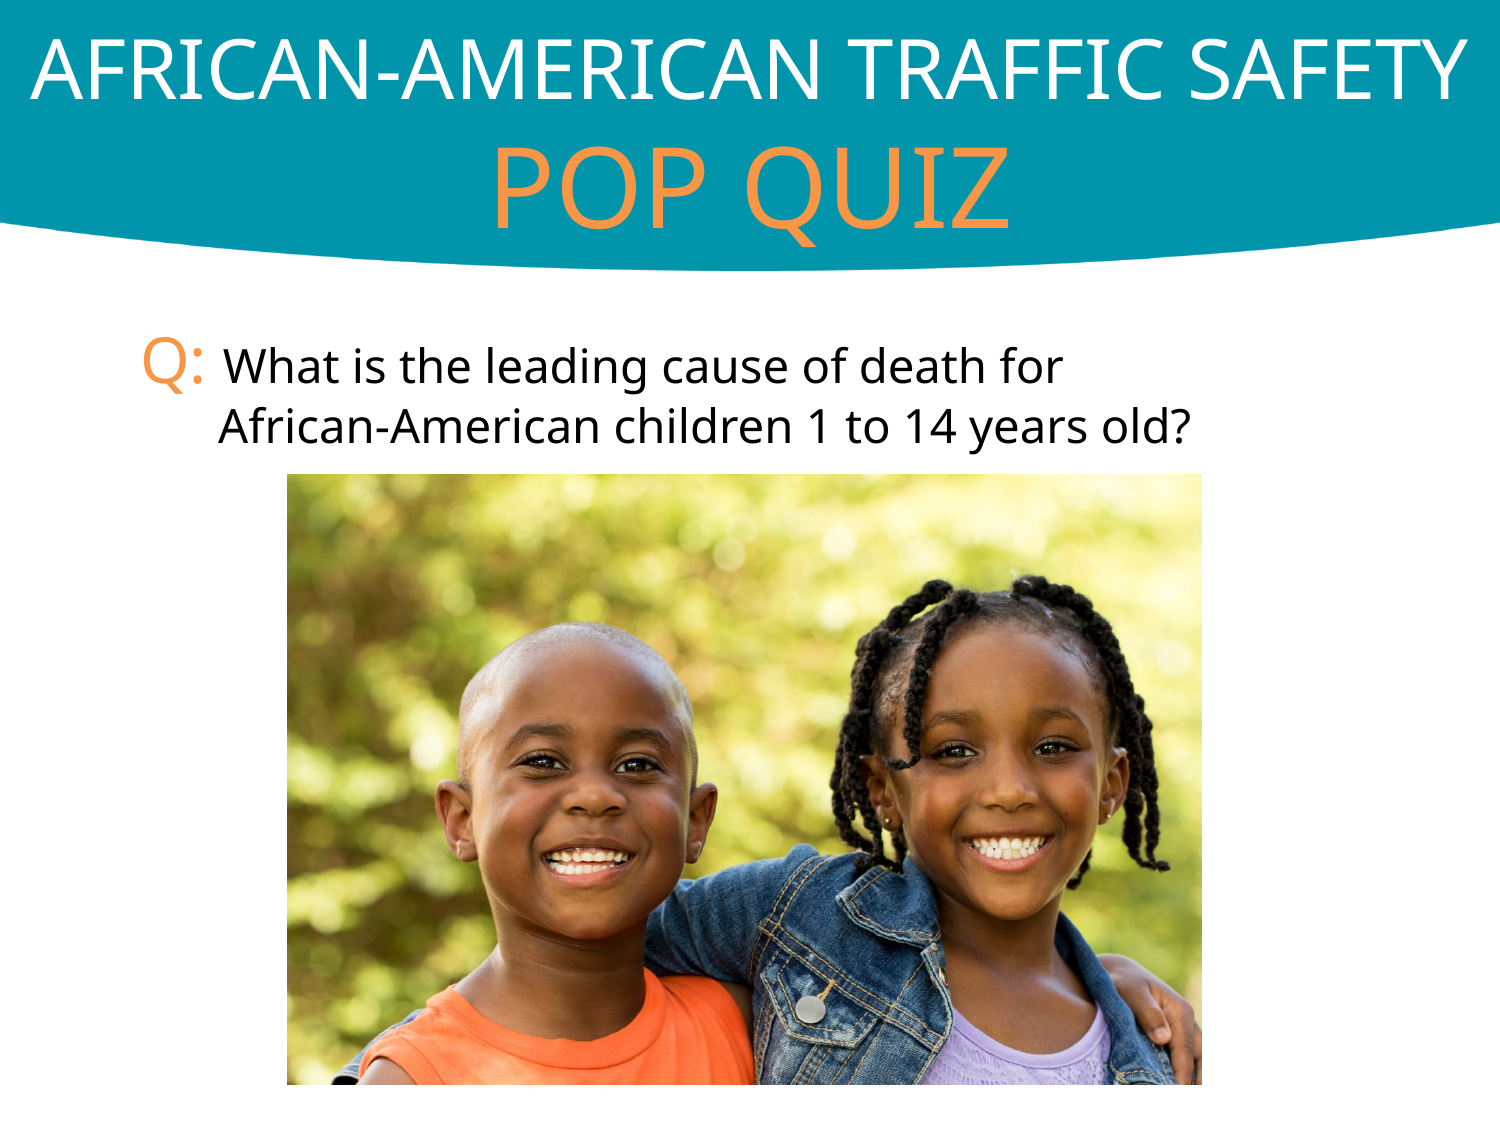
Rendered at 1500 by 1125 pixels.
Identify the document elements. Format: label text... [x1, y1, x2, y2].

title AFRICAN-AMERICAN TRAFFIC SAFETY POP QUIZ [0, 0, 1500, 268]
list Q: What is the leading cause of death for African-American children 1 to 14 years old? [125, 312, 1425, 463]
picture [0, 268, 1500, 1125]
